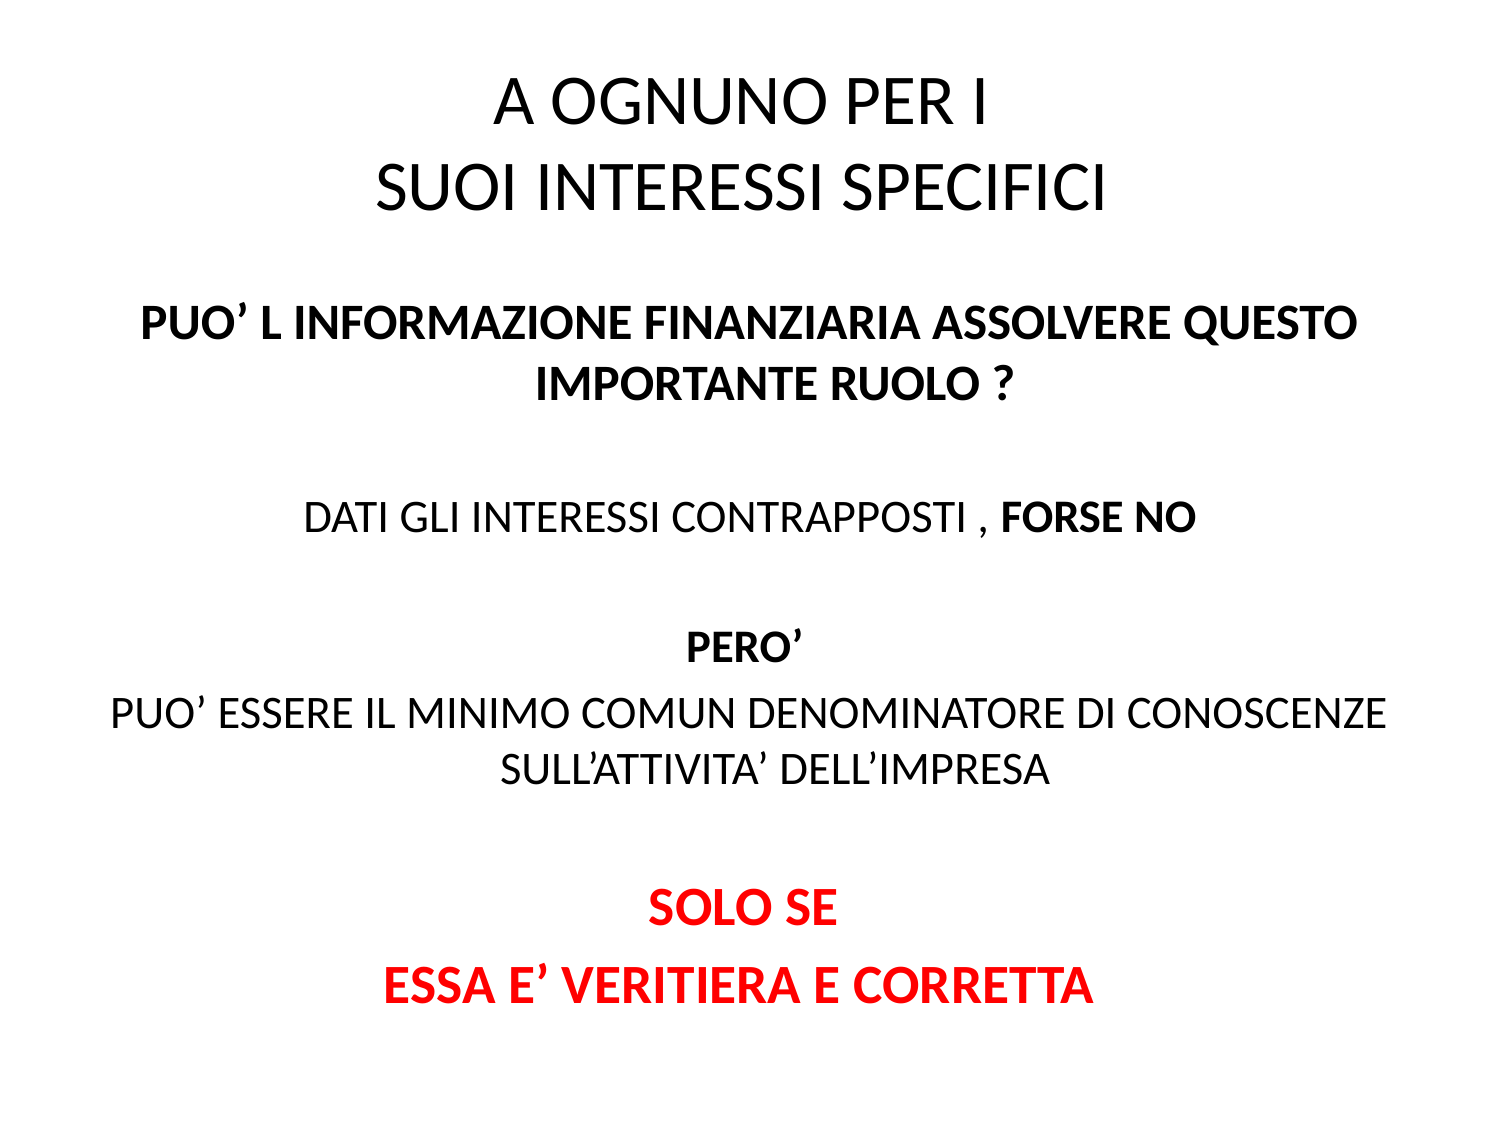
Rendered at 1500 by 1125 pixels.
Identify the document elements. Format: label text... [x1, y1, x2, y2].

list PUO’ L INFORMAZIONE FINANZIARIA ASSOLVERE QUESTO IMPORTANTE RUOLO ? DATI GLI INTERESSI CONTRAPPOSTI , FORSE NO PERO’ PUO’ ESSERE IL MINIMO COMUN DENOMINATORE DI CONOSCENZE SULL’ATTIVITA’ DELL’IMPRESA SOLO SE ESSA E’ VERITIERA E CORRETTA [75, 280, 1425, 1024]
title A OGNUNO PER I SUOI INTERESSI SPECIFICI [75, 45, 1425, 233]
